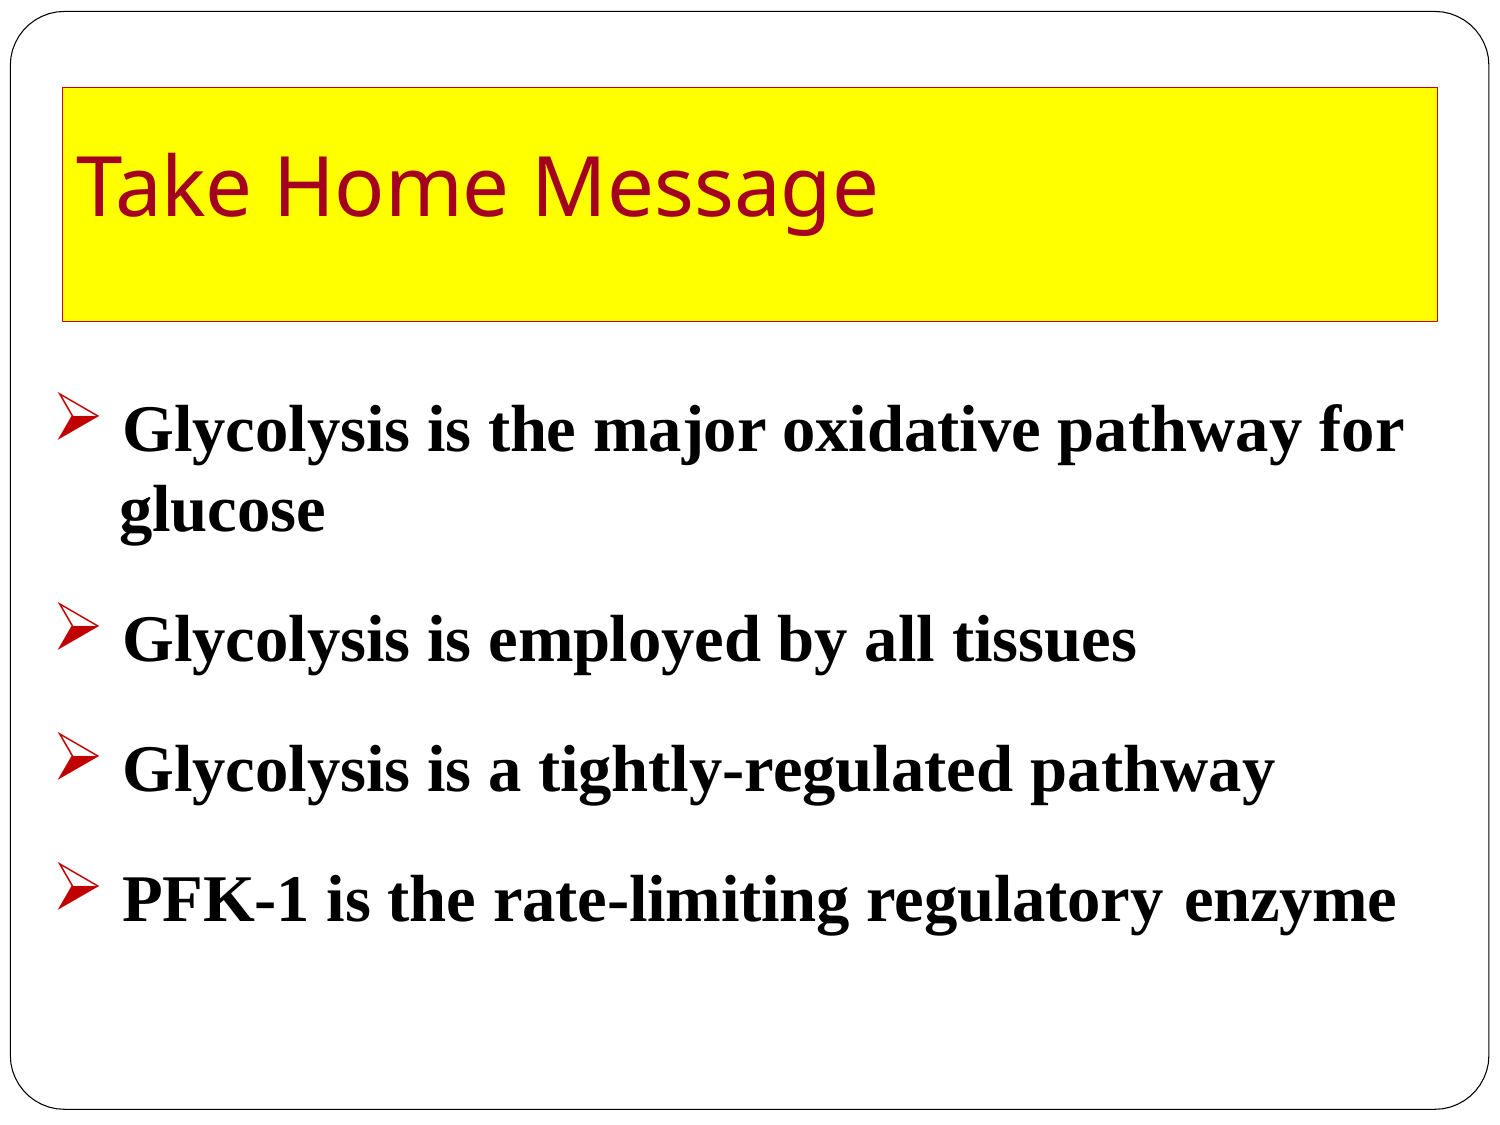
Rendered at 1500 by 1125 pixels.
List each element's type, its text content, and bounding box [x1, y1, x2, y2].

title Take Home Message [62, 87, 1438, 322]
text_box Glycolysis is the major oxidative pathway for glucose Glycolysis is employed by all tissues Glycolysis is a tightly-regulated pathway PFK-1 is the rate-limiting regulatory enzyme [50, 384, 1407, 935]
